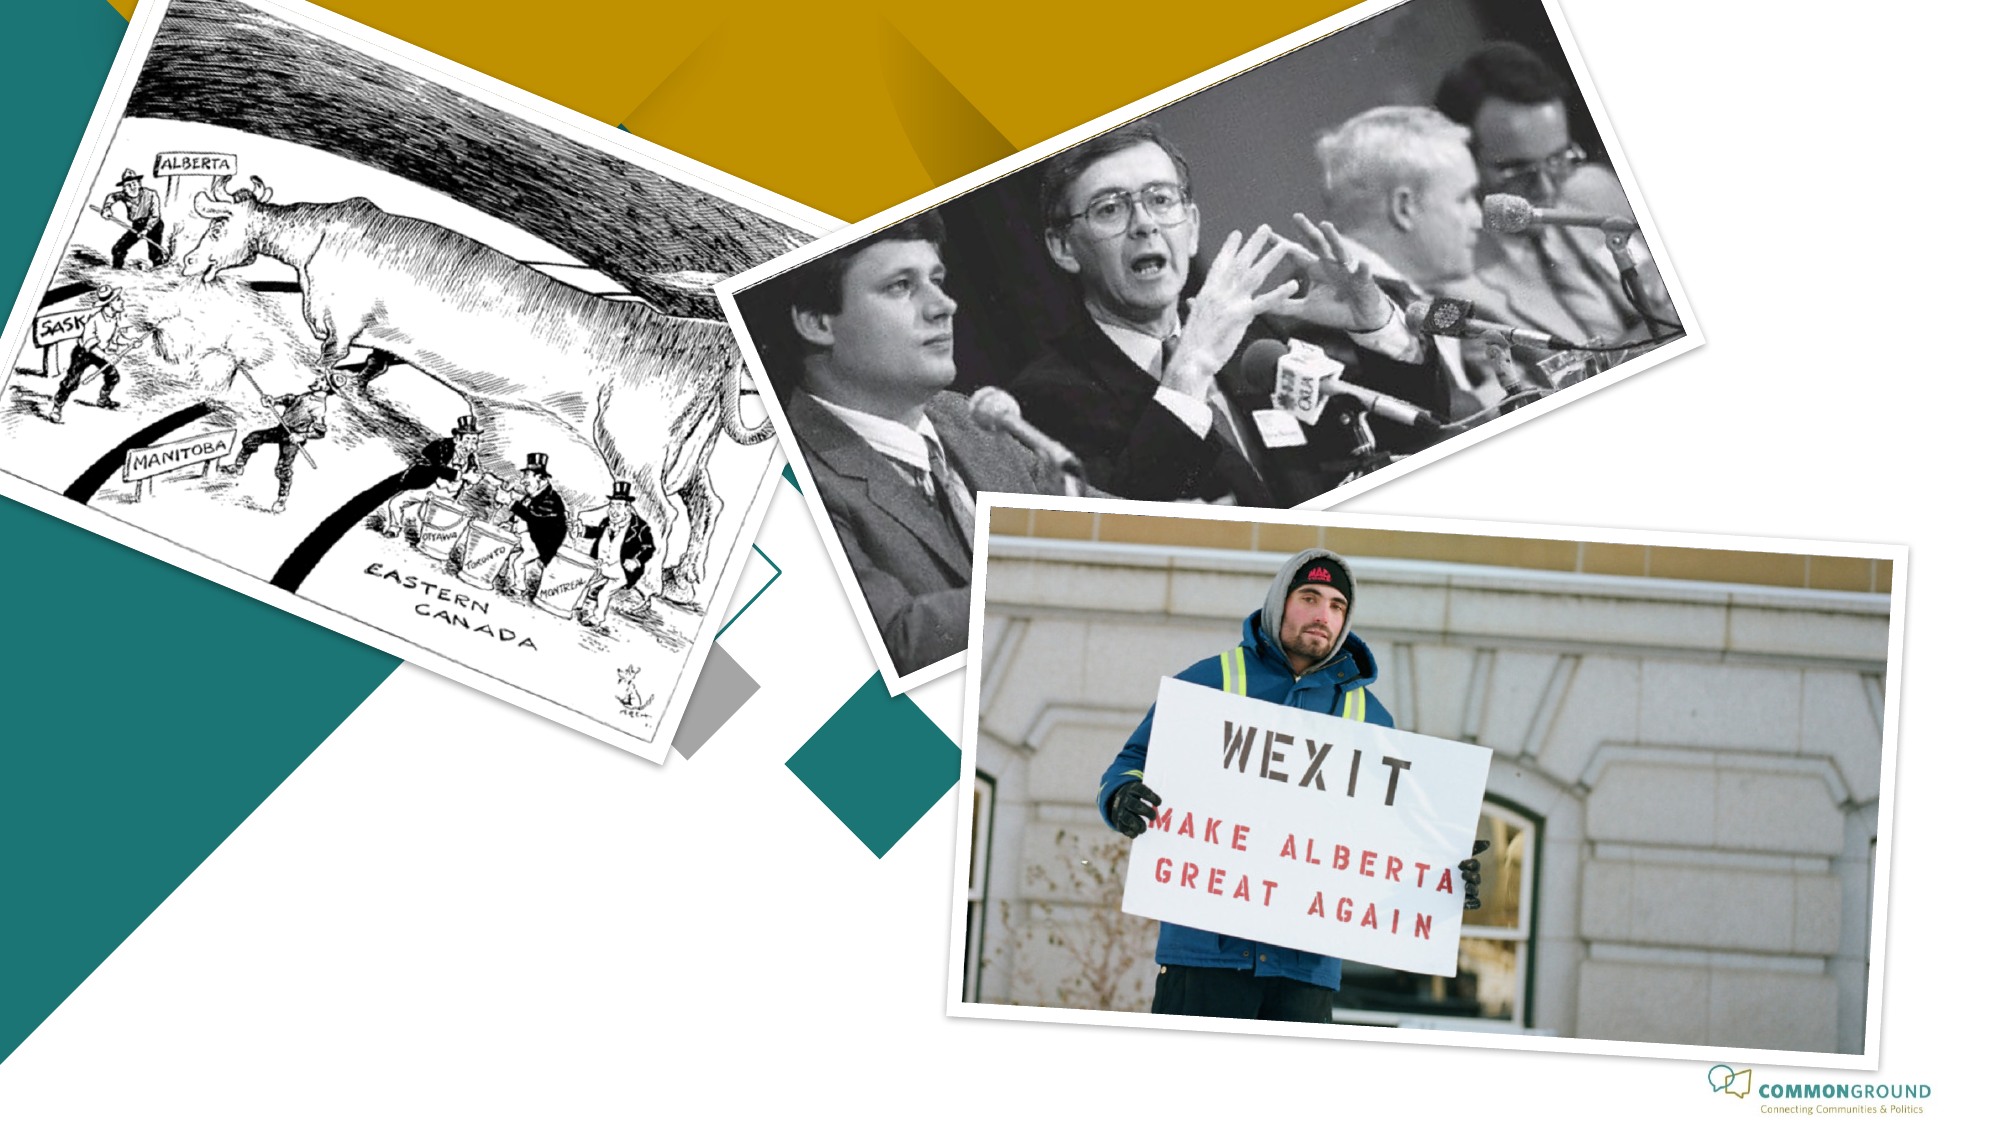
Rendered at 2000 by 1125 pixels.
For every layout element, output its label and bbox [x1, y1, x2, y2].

picture [975, 530, 1893, 1055]
picture [39, 0, 1686, 626]
text_box [0, 0, 1381, 1067]
picture [1696, 1061, 1942, 1120]
